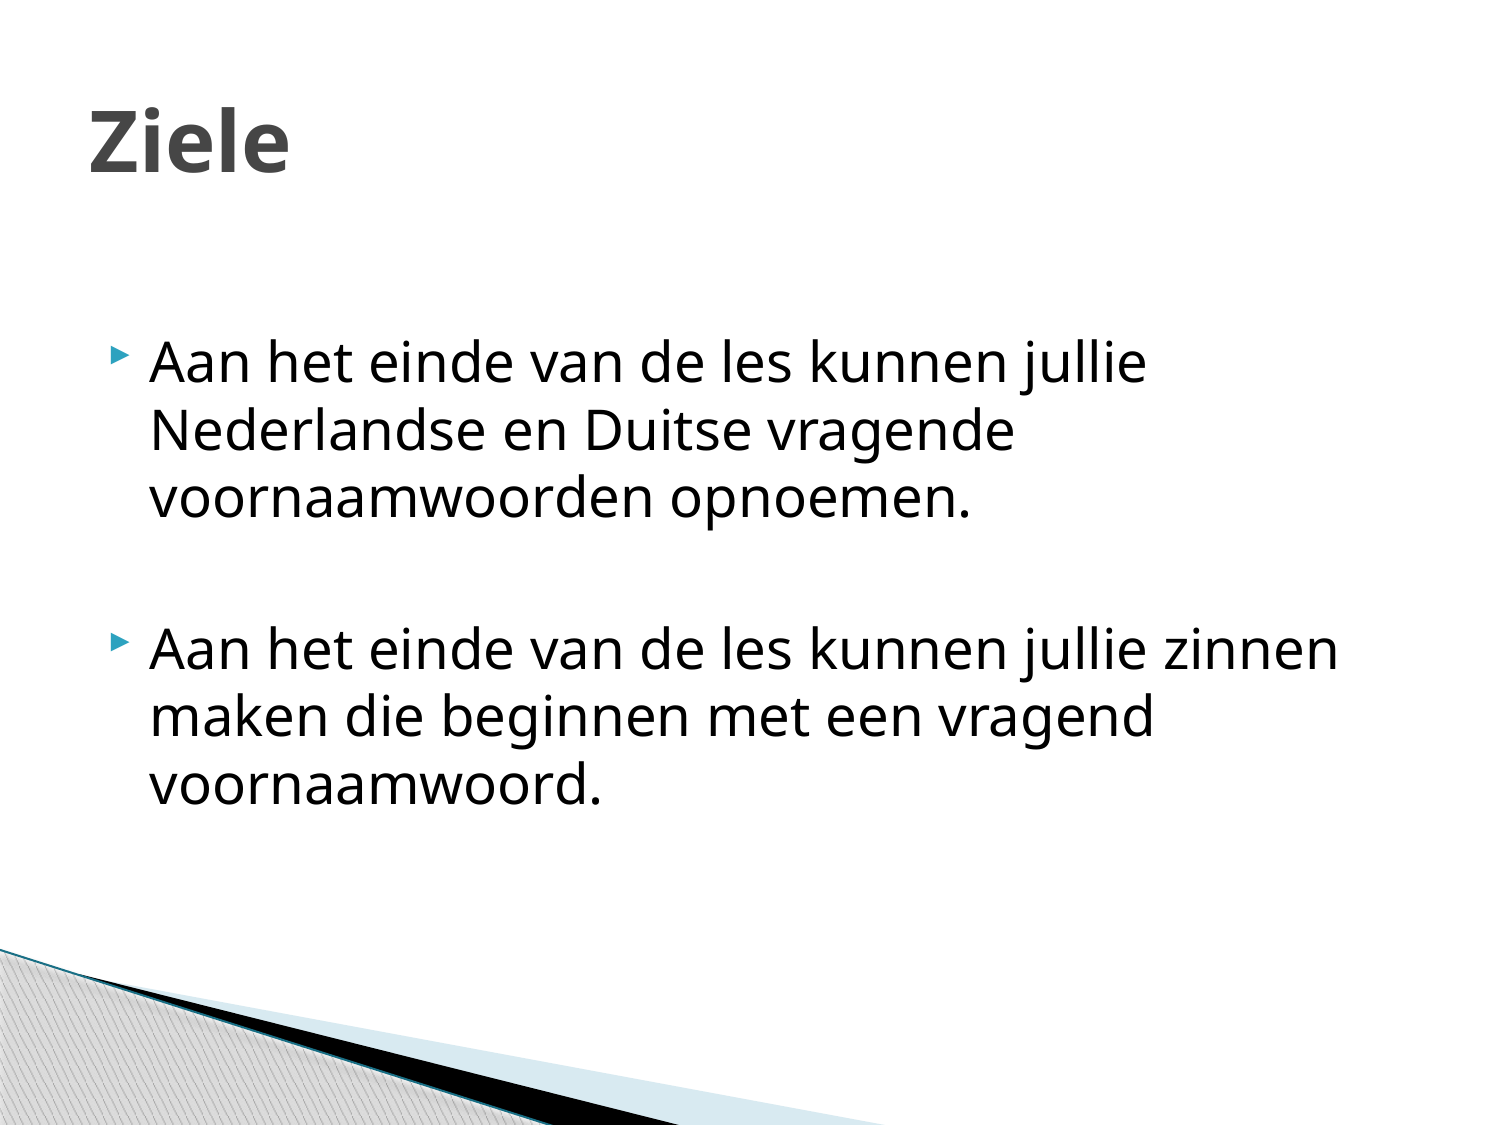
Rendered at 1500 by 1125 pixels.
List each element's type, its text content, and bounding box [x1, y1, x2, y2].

list Aan het einde van de les kunnen jullie Nederlandse en Duitse vragende voornaamwoorden opnoemen. Aan het einde van de les kunnen jullie zinnen maken die beginnen met een vragend voornaamwoord. [75, 243, 1425, 986]
title Ziele [75, 45, 1425, 233]
